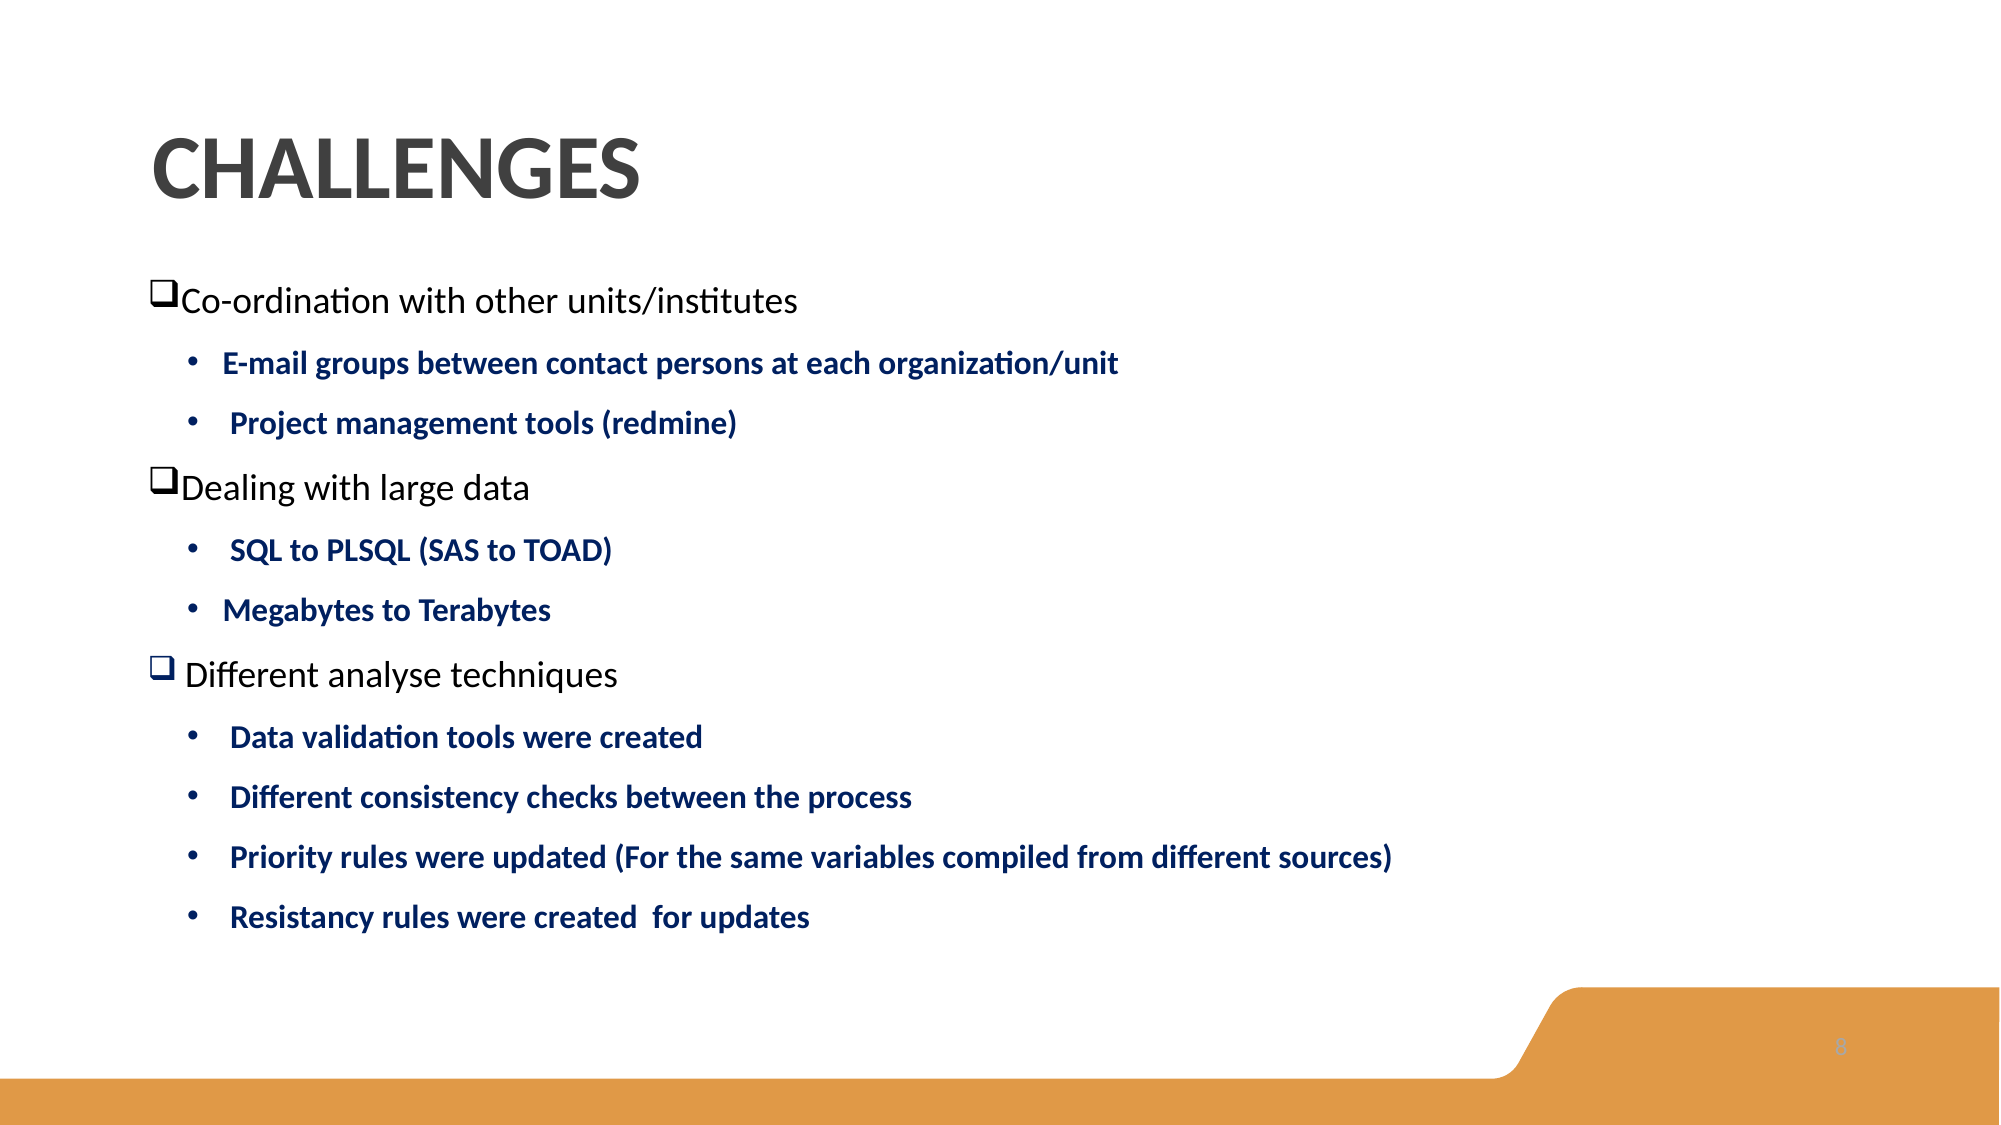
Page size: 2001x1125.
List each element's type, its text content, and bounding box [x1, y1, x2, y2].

text_box Co-ordination with other units/institutes E-mail groups between contact persons at each organization/unit Project management tools (redmine) Dealing with large data SQL to PLSQL (SAS to TOAD) Megabytes to Terabytes Different analyse techniques Data validation tools were created Different consistency checks between the process Priority rules were updated (For the same variables compiled from different sources) Resistancy rules were created for updates [132, 246, 1832, 988]
slide_number 8 [1412, 1015, 1863, 1076]
title CHALLENGES [137, 59, 1863, 278]
